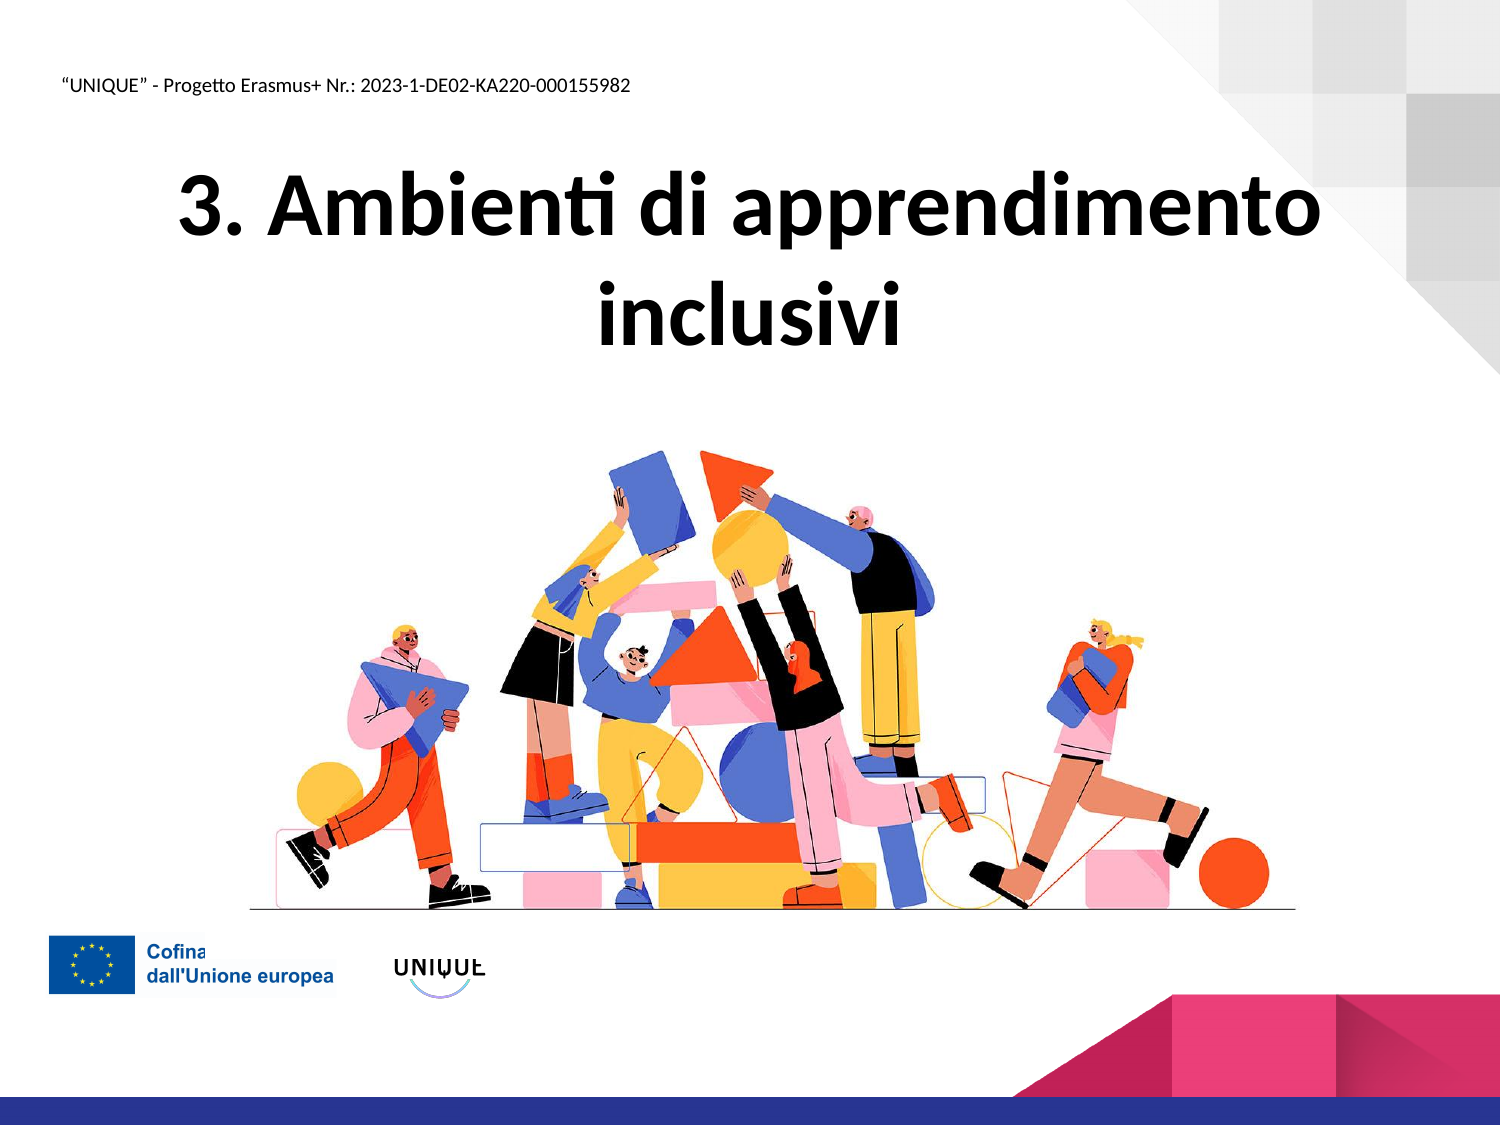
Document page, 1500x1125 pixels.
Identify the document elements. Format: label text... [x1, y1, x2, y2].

title 3. Ambienti di apprendimento inclusivi [112, 132, 1388, 375]
picture [0, 401, 1500, 1125]
picture [1125, 0, 1500, 375]
